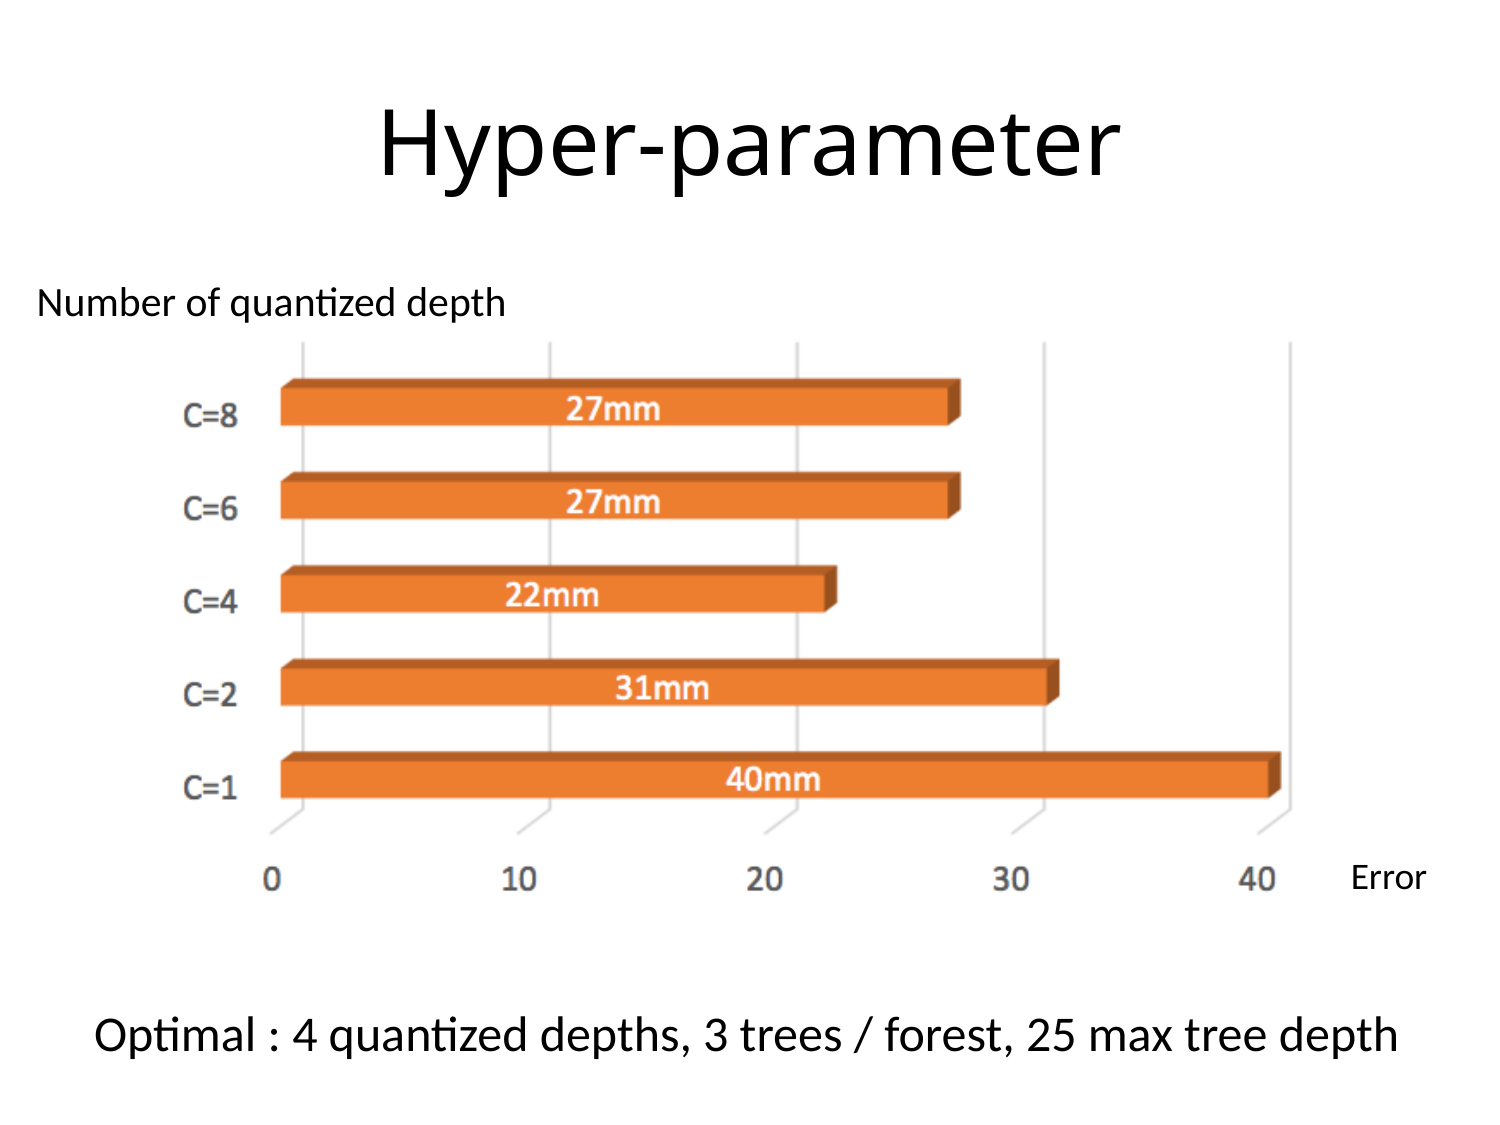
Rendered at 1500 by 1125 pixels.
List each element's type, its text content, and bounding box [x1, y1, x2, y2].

text_box Number of quantized depth [21, 267, 522, 333]
text_box Error [1349, 844, 1443, 905]
picture [152, 331, 1345, 911]
text_box Optimal : 4 quantized depths, 3 trees / forest, 25 max tree depth [79, 993, 1415, 1069]
title Hyper-parameter [75, 45, 1425, 233]
